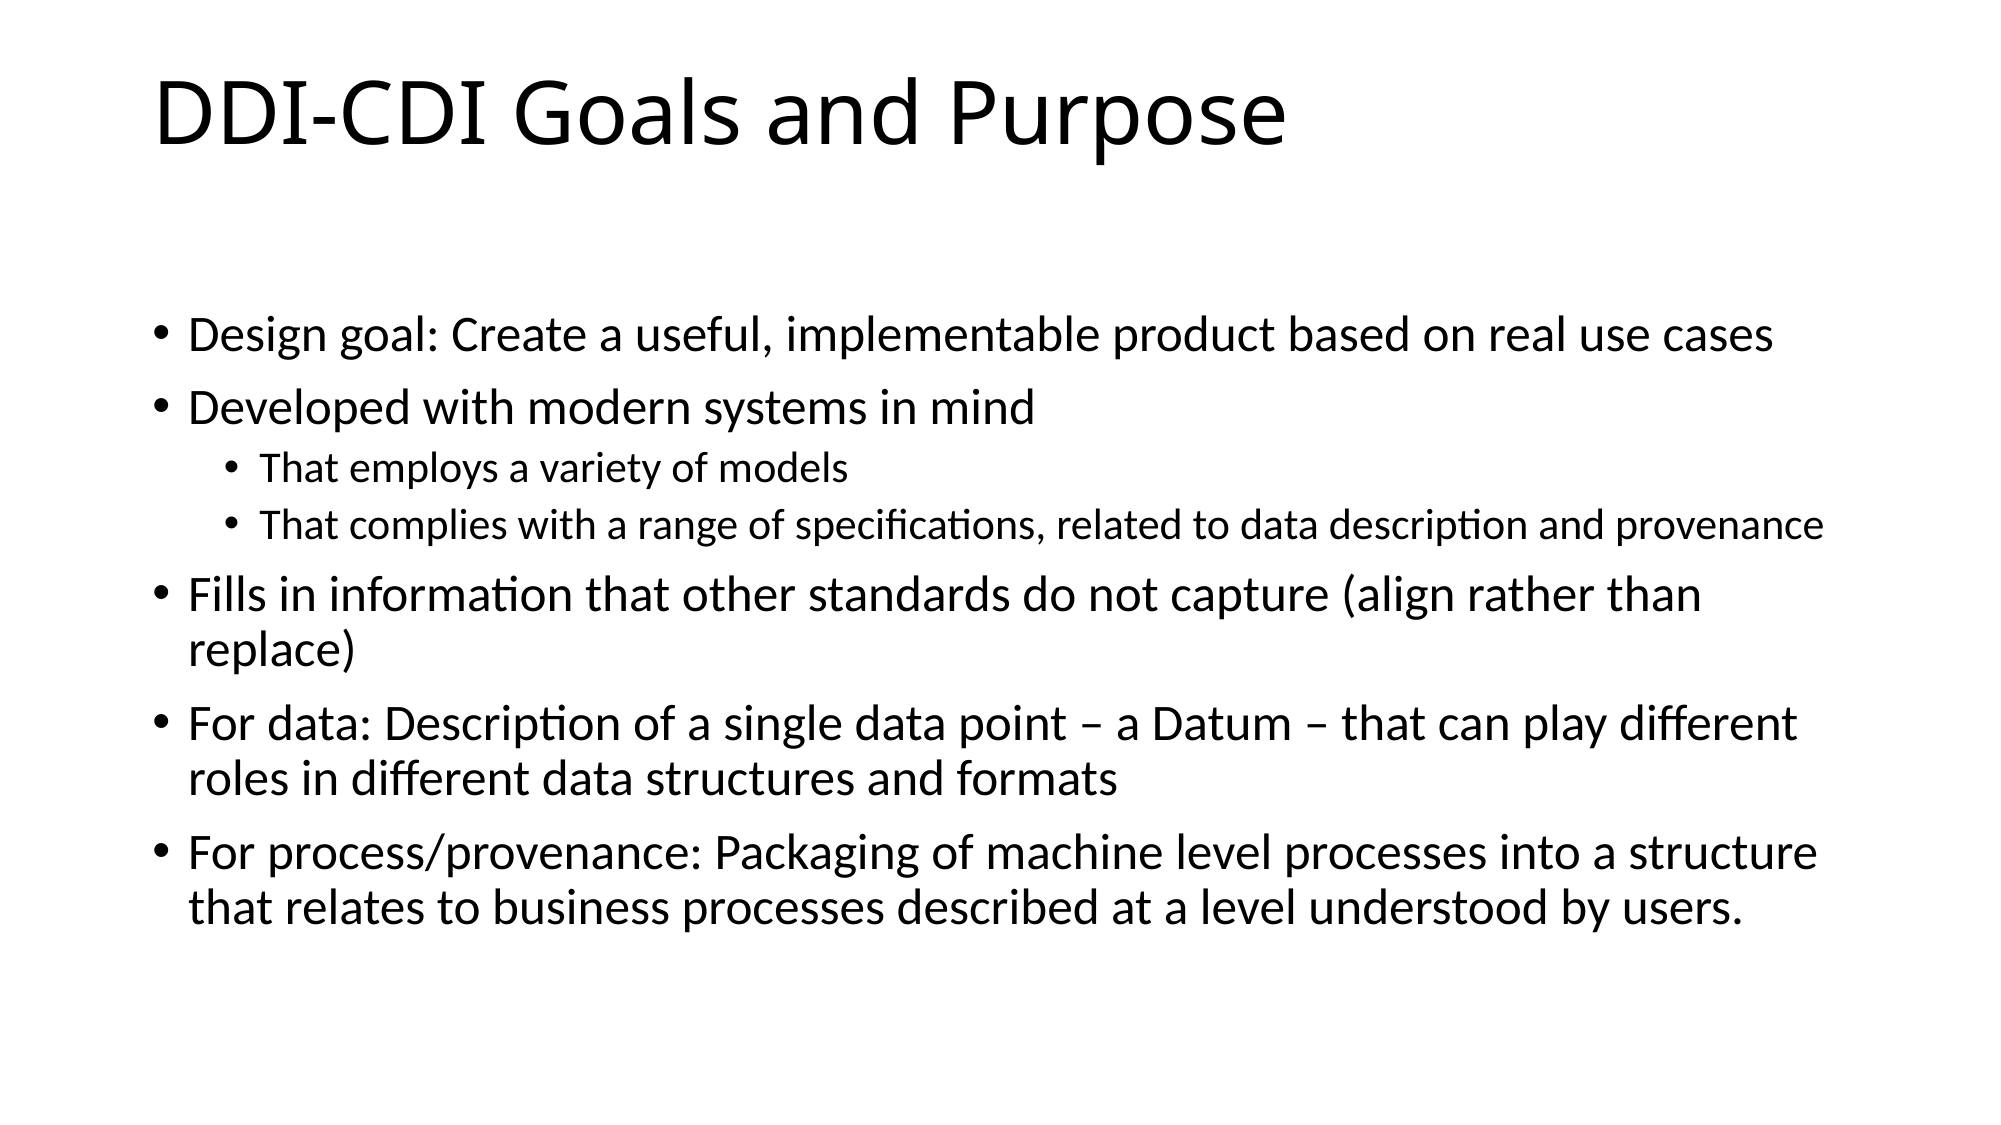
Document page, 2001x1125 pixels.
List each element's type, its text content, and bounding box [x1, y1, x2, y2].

list Design goal: Create a useful, implementable product based on real use cases Developed with modern systems in mind That employs a variety of models That complies with a range of specifications, related to data description and provenance Fills in information that other standards do not capture (align rather than replace) For data: Description of a single data point – a Datum – that can play different roles in different data structures and formats For process/provenance: Packaging of machine level processes into a structure that relates to business processes described at a level understood by users. [137, 299, 1863, 1014]
title DDI-CDI Goals and Purpose [137, 59, 1863, 278]
